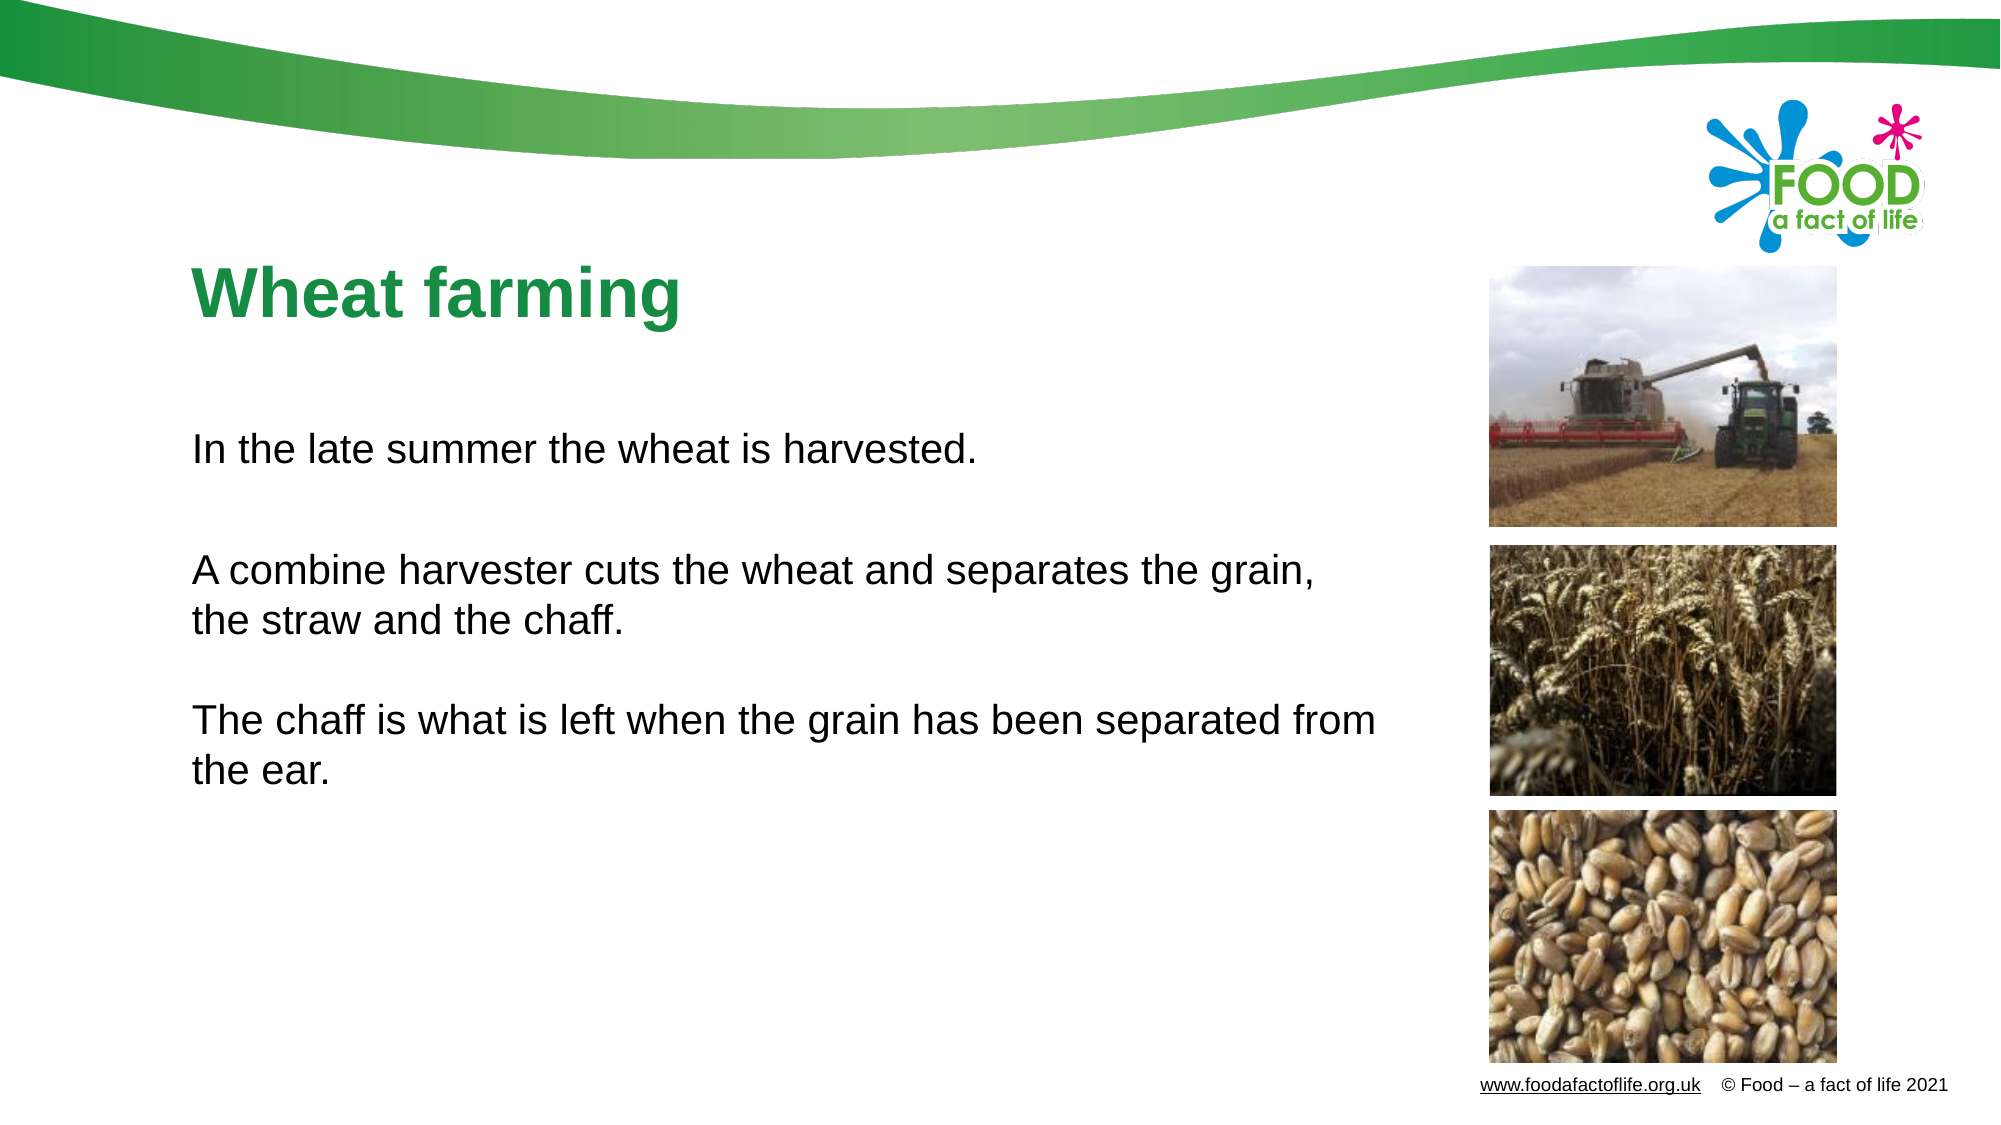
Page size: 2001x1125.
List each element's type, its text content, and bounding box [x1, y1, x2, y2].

title Wheat farming [191, 256, 1787, 375]
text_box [1489, 810, 1837, 1125]
subtitle In the late summer the wheat is harvested. A combine harvester cuts the wheat and separates the grain, the straw and the chaff. The chaff is what is left when the grain has been separated from the ear. [191, 421, 1395, 1013]
picture [0, 0, 2000, 1125]
